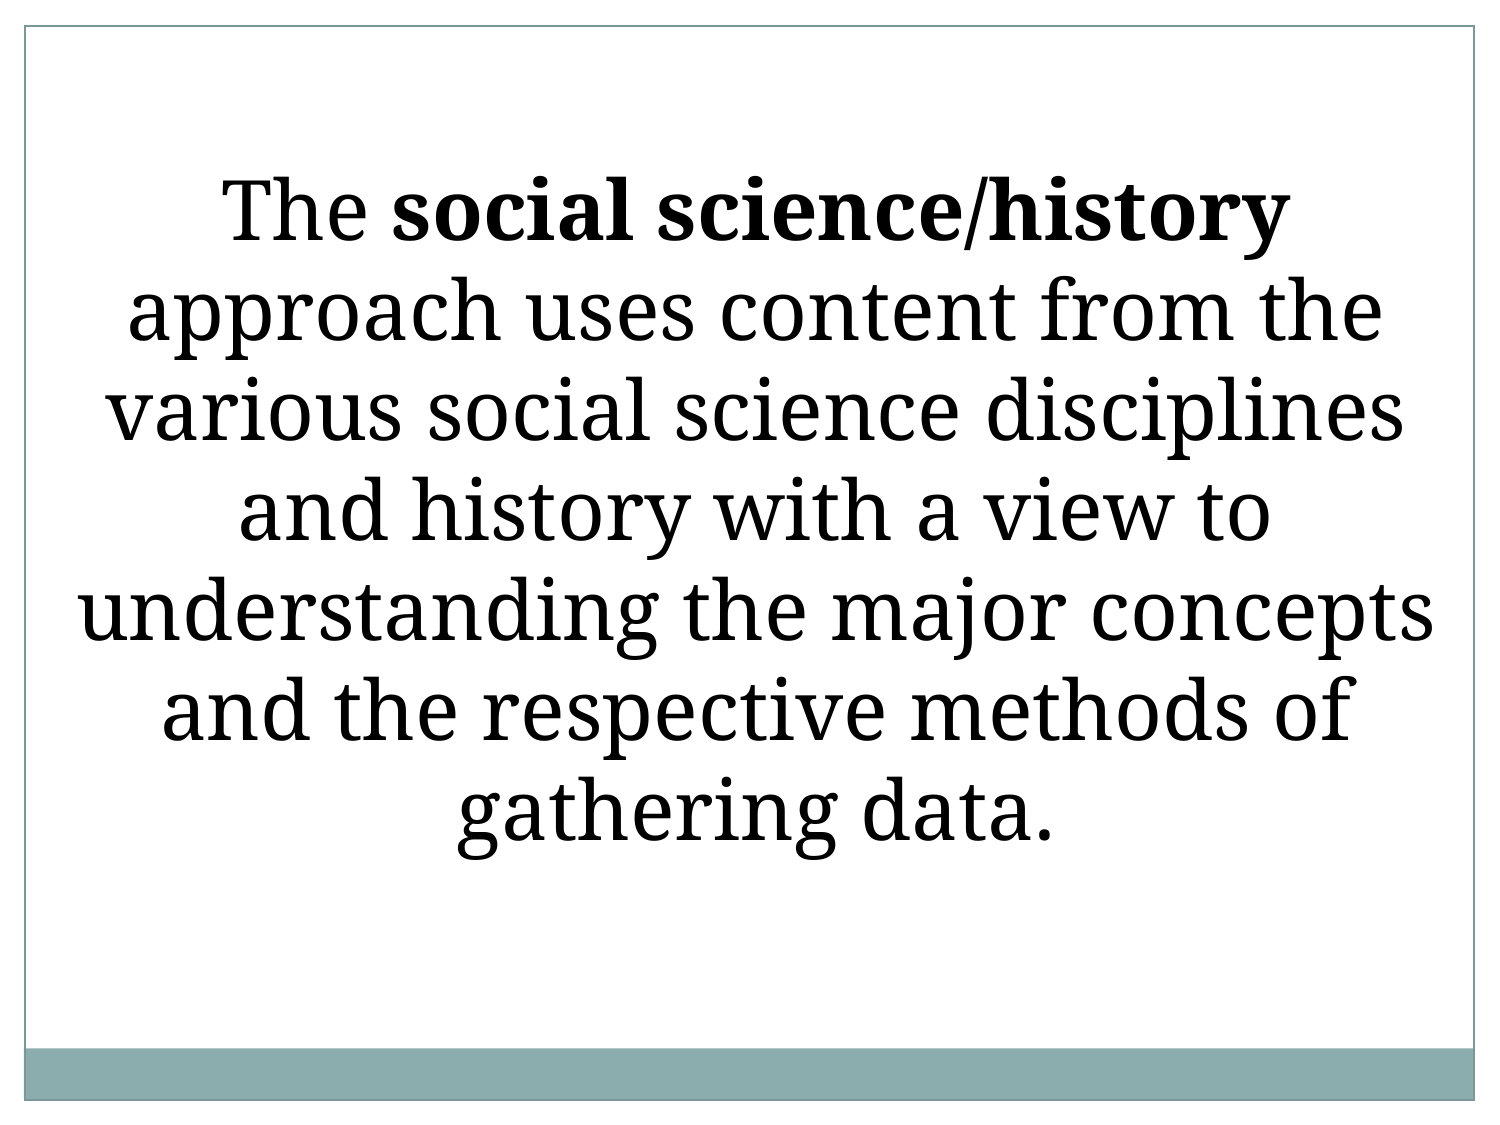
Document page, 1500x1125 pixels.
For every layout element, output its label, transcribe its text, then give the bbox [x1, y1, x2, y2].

text_box The social science/history approach uses content from the various social science disciplines and history with a view to understanding the major concepts and the respective methods of gathering data. [37, 149, 1475, 865]
